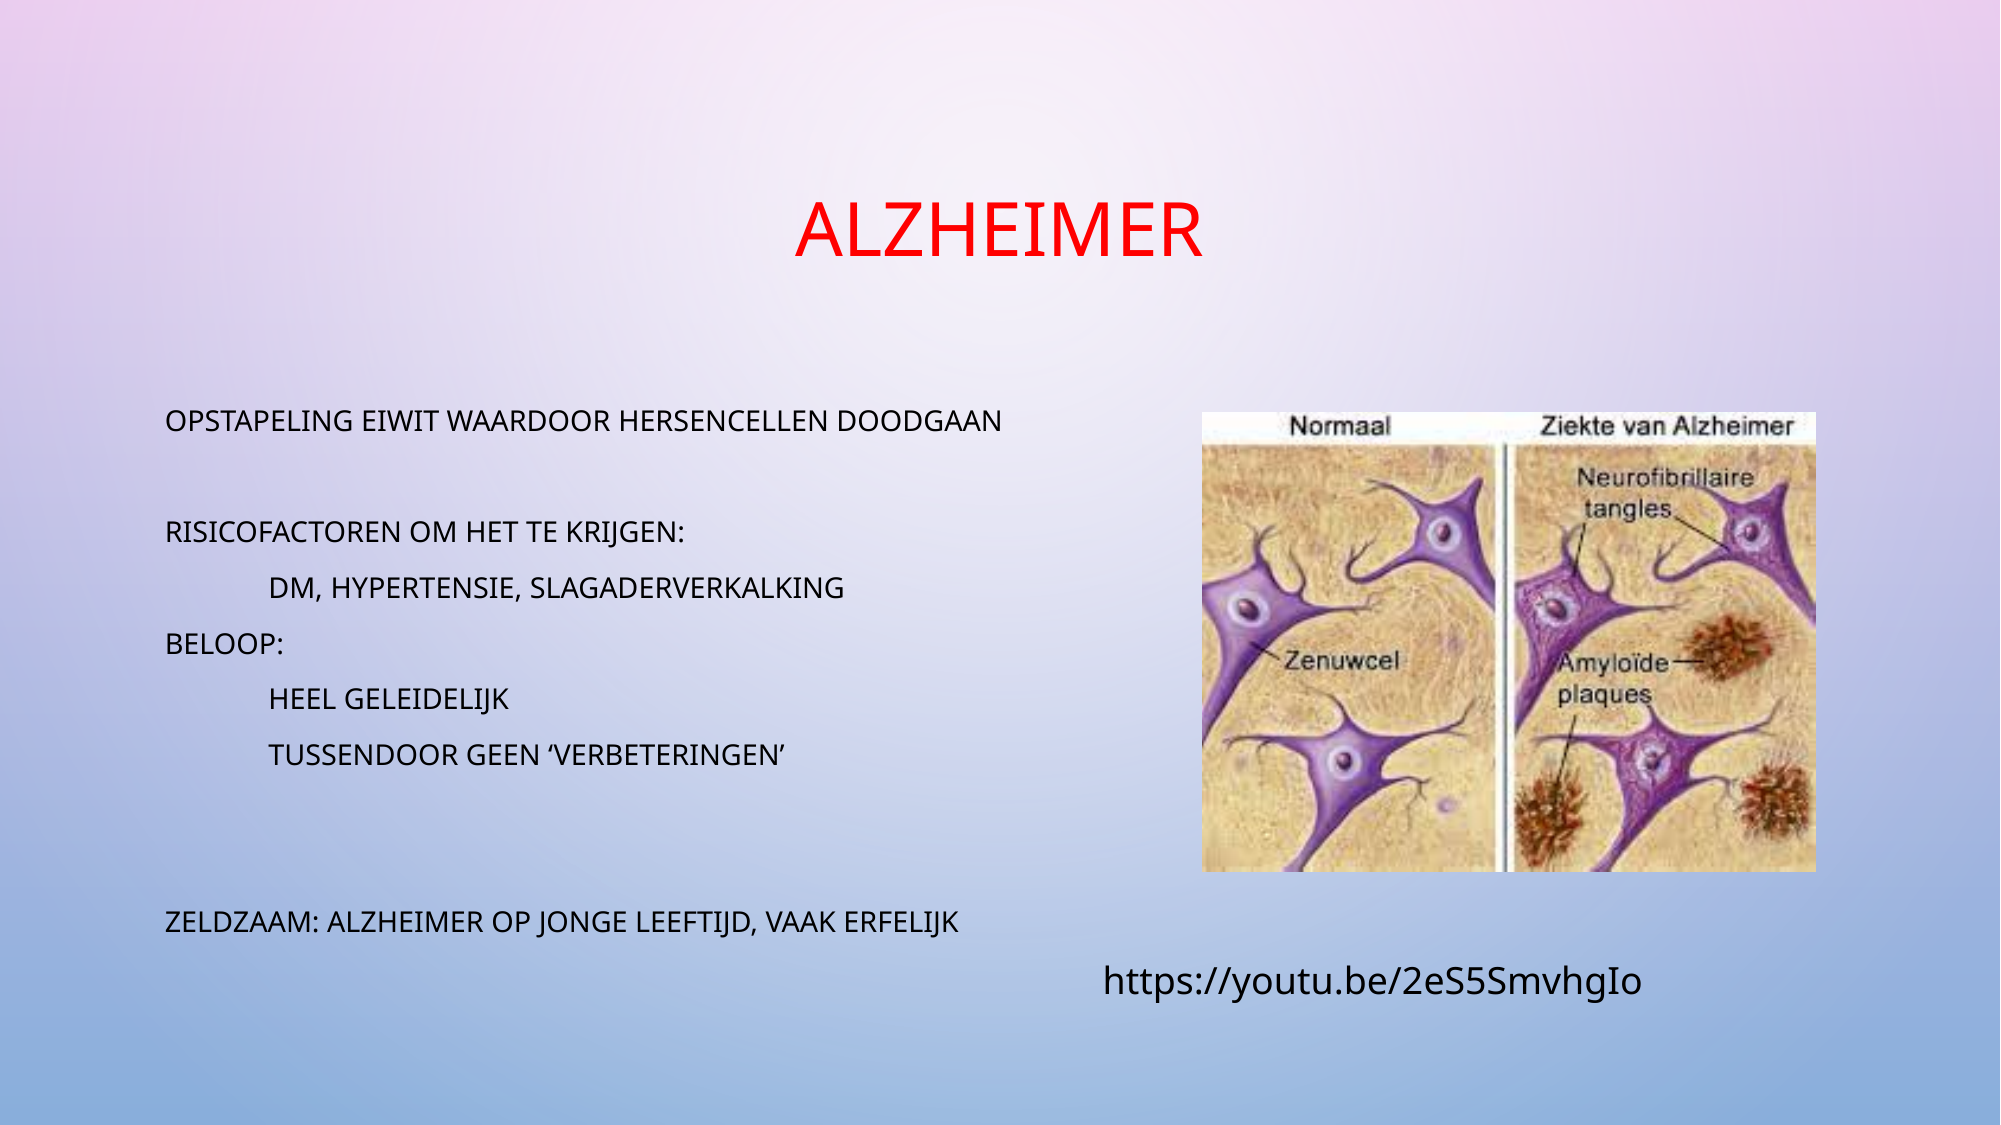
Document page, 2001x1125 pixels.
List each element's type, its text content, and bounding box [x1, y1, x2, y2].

text_box [0, 0, 2000, 615]
list Opstapeling eiwit waardoor hersencellen doodgaan Risicofactoren om het te krijgen: DM, hypertensie, slagaderverkalking Beloop: Heel geleidelijk tussendoor geen ‘verbeteringen’ Zeldzaam: Alzheimer op jonge leeftijd, vaak erfelijk [149, 388, 1851, 950]
text_box https://youtu.be/2eS5SmvhgIo [1087, 949, 2000, 1010]
picture [1201, 412, 1816, 872]
title Alzheimer [149, 101, 1851, 364]
